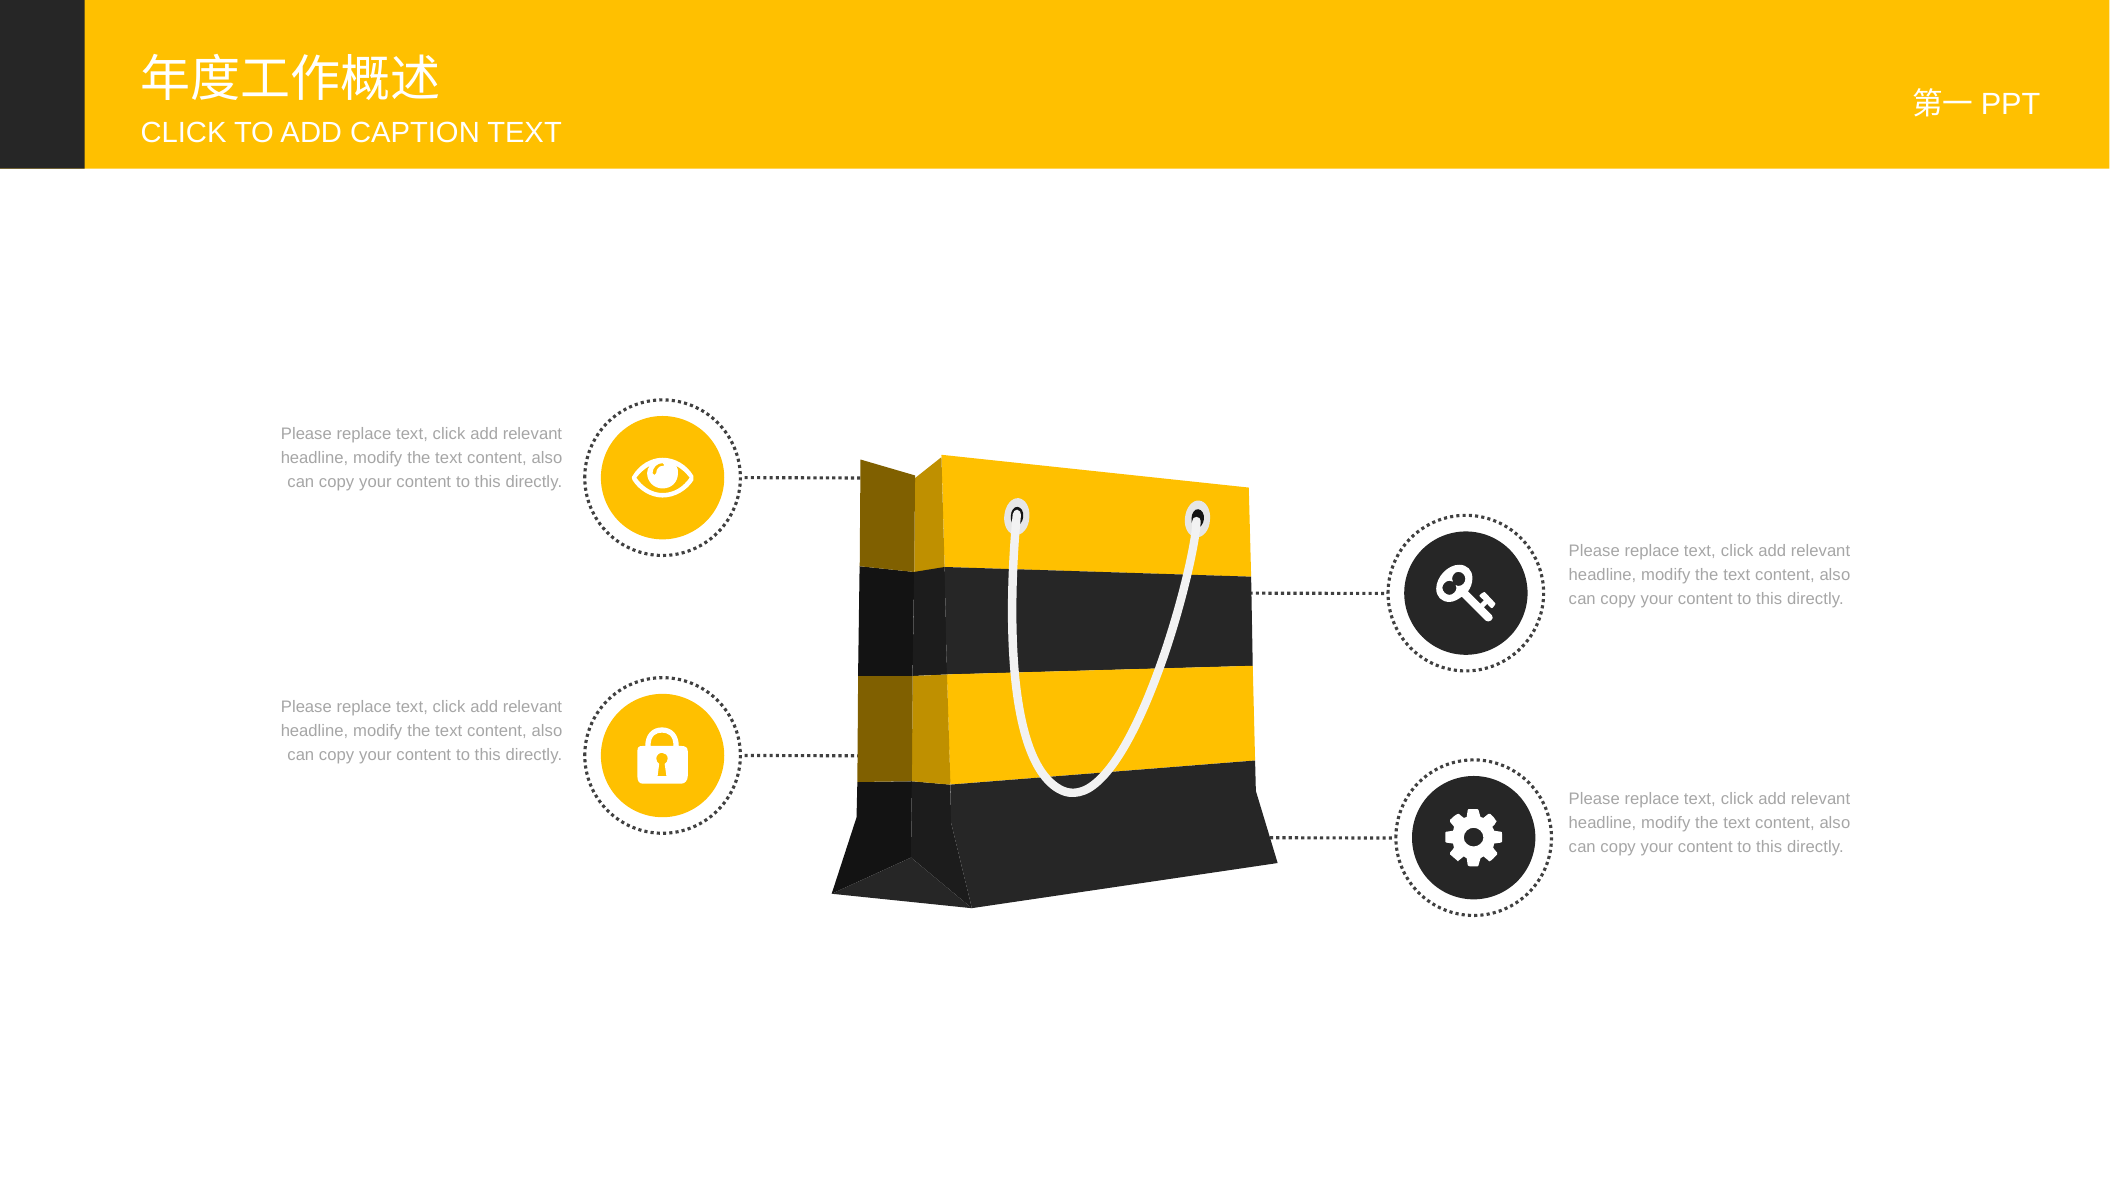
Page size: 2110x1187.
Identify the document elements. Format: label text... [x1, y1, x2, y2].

text_box 年度工作概述 [140, 46, 484, 107]
text_box 第一PPT [1694, 83, 2041, 121]
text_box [1387, 515, 1544, 671]
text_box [831, 454, 1278, 909]
text_box Please replace text, click add relevant headline, modify the text content, also can copy your content to this directly. [271, 419, 563, 491]
text_box Please replace text, click add relevant headline, modify the text content, also can copy your content to this directly. [271, 692, 563, 764]
text_box Please replace text, click add relevant headline, modify the text content, also can copy your content to this directly. [1568, 784, 1860, 856]
text_box [86, 0, 2110, 170]
text_box CLICK TO ADD CAPTION TEXT [140, 113, 656, 149]
text_box Please replace text, click add relevant headline, modify the text content, also can copy your content to this directly. [1568, 535, 1860, 608]
text_box [0, 0, 86, 170]
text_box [584, 677, 741, 834]
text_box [1395, 759, 1552, 916]
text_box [584, 399, 741, 556]
